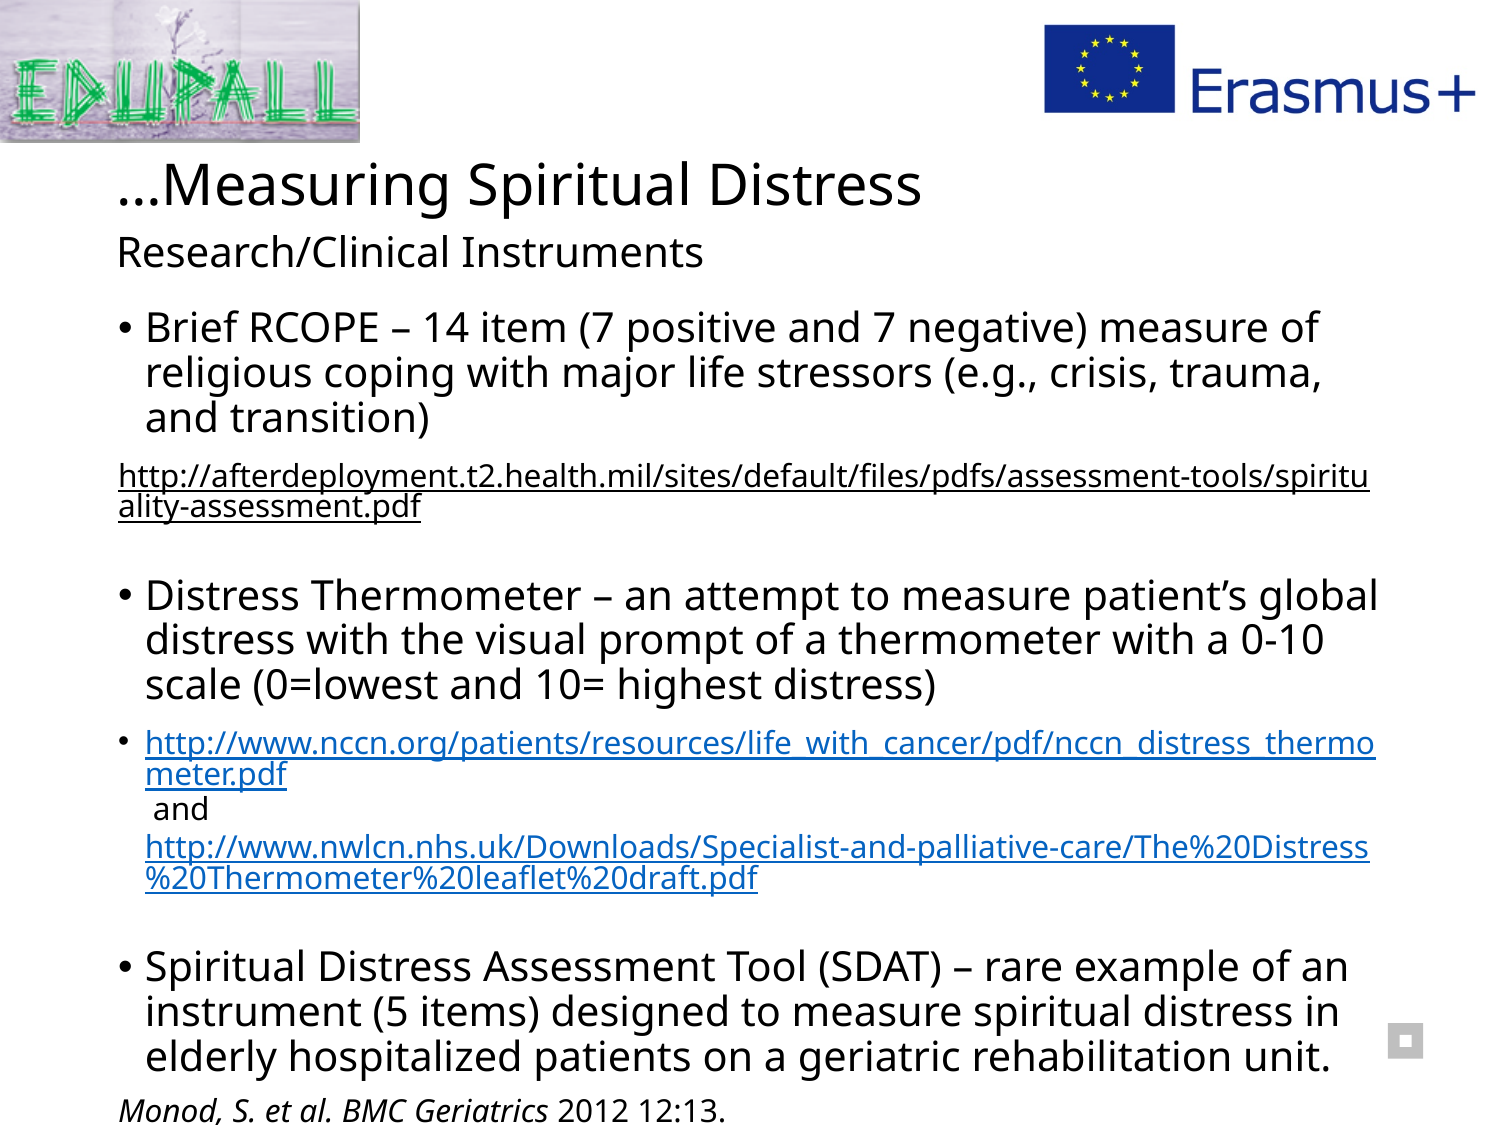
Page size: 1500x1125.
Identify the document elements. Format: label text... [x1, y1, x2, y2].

picture [1019, 0, 1500, 138]
title …Measuring Spiritual Distress Research/Clinical Instruments [101, 148, 1395, 289]
list Brief RCOPE – 14 item (7 positive and 7 negative) measure of religious coping with major life stressors (e.g., crisis, trauma, and transition) http://afterdeployment.t2.health.mil/sites/default/files/pdfs/assessment-tools/spirituality-assessment.pdf Distress Thermometer – an attempt to measure patient’s global distress with the visual prompt of a thermometer with a 0-10 scale (0=lowest and 10= highest distress) http://www.nccn.org/patients/resources/life_with_cancer/pdf/nccn_distress_thermometer.pdf and http://www.nwlcn.nhs.uk/Downloads/Specialist-and-palliative-care/The%20Distress%20Thermometer%20leaflet%20draft.pdf Spiritual Distress Assessment Tool (SDAT) – rare example of an instrument (5 items) designed to measure spiritual distress in elderly hospitalized patients on a geriatric rehabilitation unit. Monod, S. et al. BMC Geriatrics 2012 12:13. [103, 299, 1397, 1055]
picture [0, 0, 360, 143]
